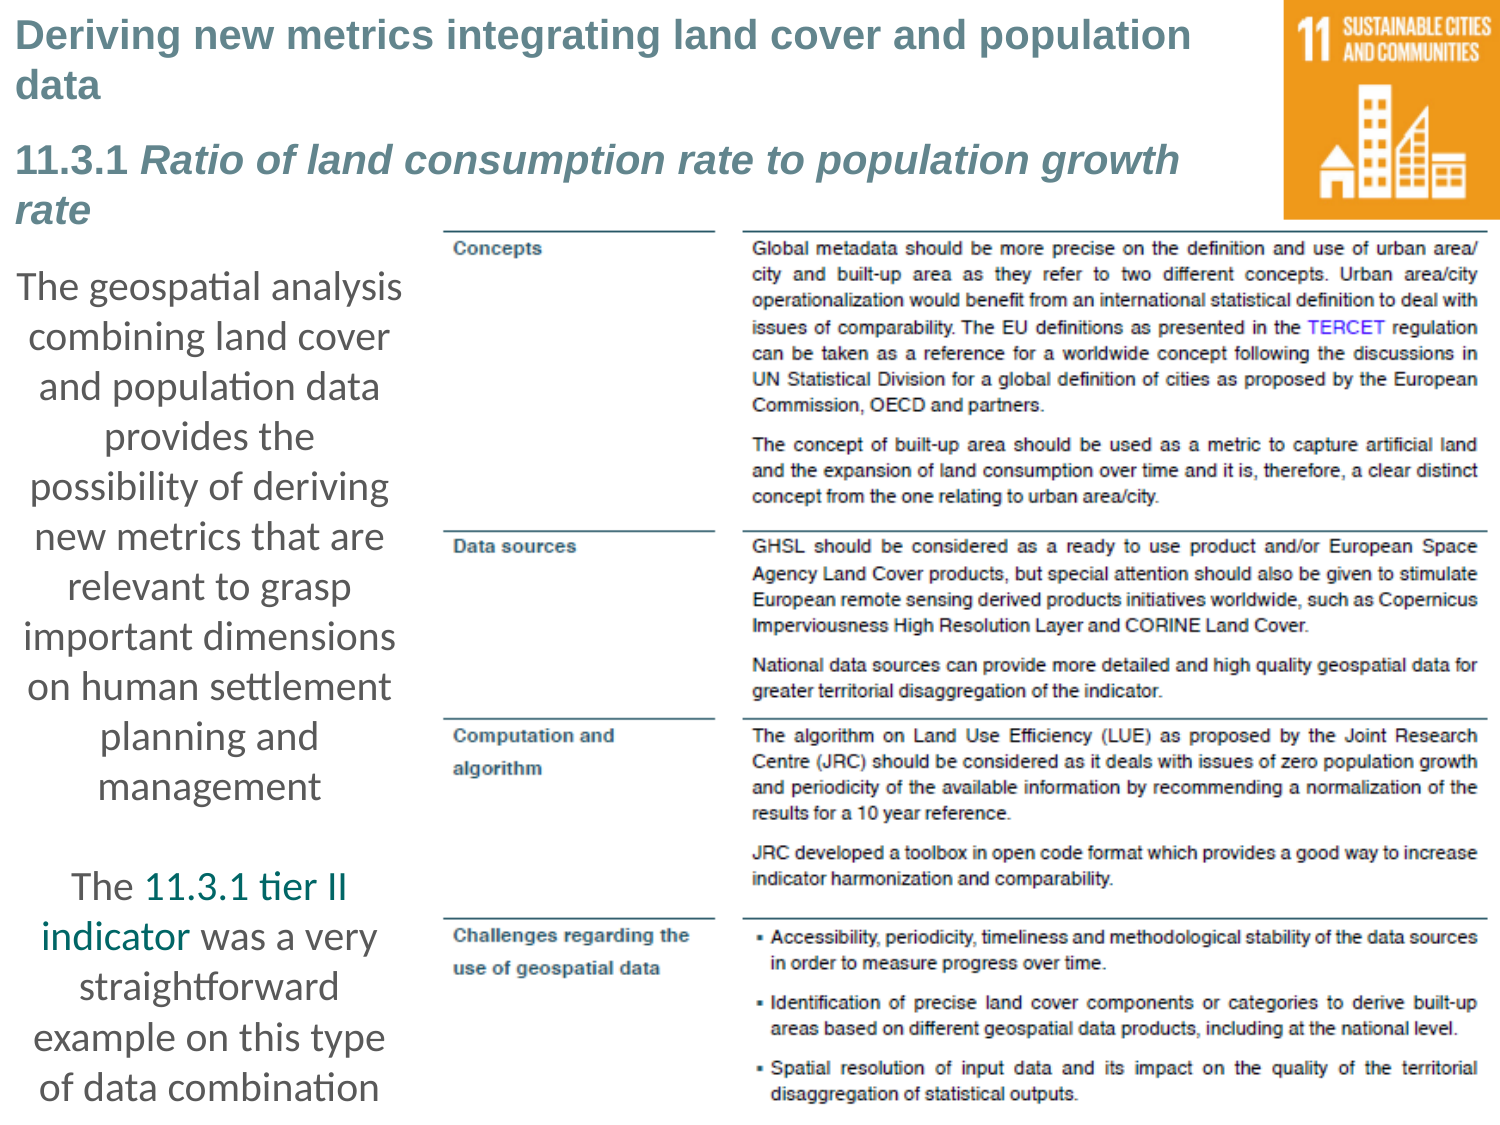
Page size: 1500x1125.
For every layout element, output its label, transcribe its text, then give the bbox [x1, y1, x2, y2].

picture [435, 0, 1500, 1111]
text_box Deriving new metrics integrating land cover and population data 11.3.1 Ratio of land consumption rate to population growth rate [0, 0, 1281, 240]
text_box The geospatial analysis combining land cover and population data provides the possibility of deriving new metrics that are relevant to grasp important dimensions on human settlement planning and management The 11.3.1 tier II indicator was a very straightforward example on this type of data combination [0, 251, 420, 1117]
